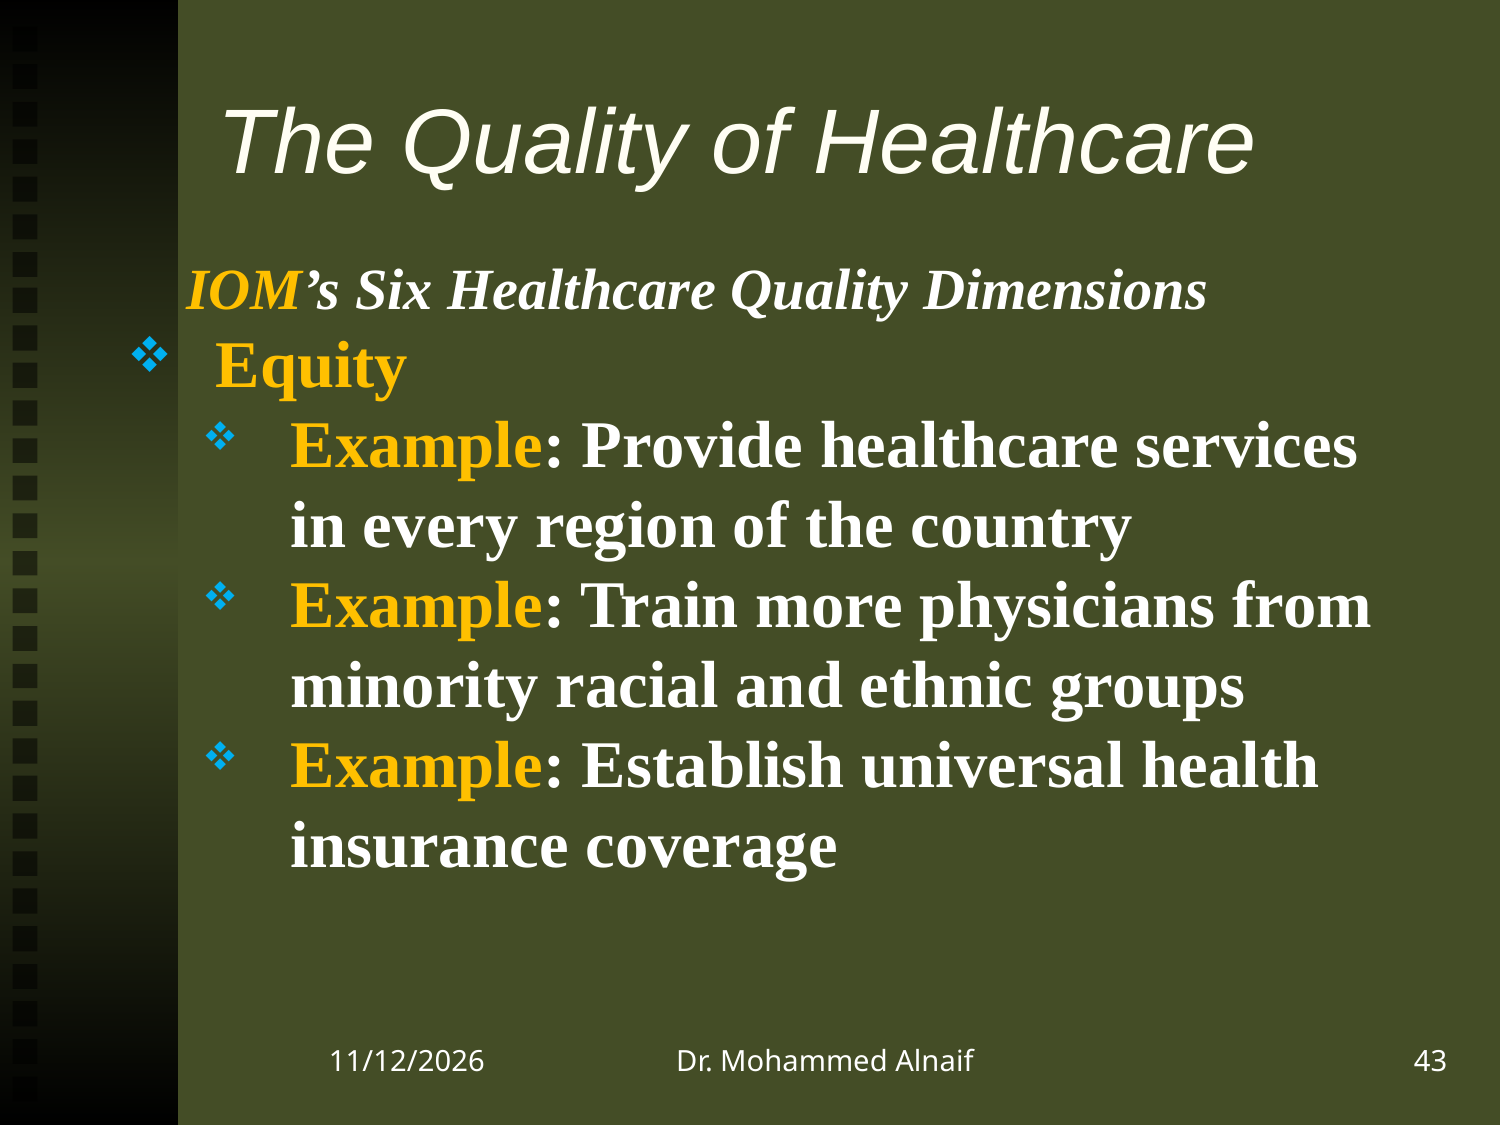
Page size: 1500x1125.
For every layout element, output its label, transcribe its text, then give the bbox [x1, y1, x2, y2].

slide_number 43 [1149, 1024, 1463, 1101]
subtitle IOM’s Six Healthcare Quality Dimensions Equity Example: Provide healthcare services in every region of the country Example: Train more physicians from minority racial and ethnic groups Example: Establish universal health insurance coverage [111, 243, 1436, 977]
footer Dr. Mohammed Alnaif [587, 1024, 1063, 1101]
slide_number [187, 1024, 501, 1101]
title The Quality of Healthcare [100, 42, 1376, 231]
